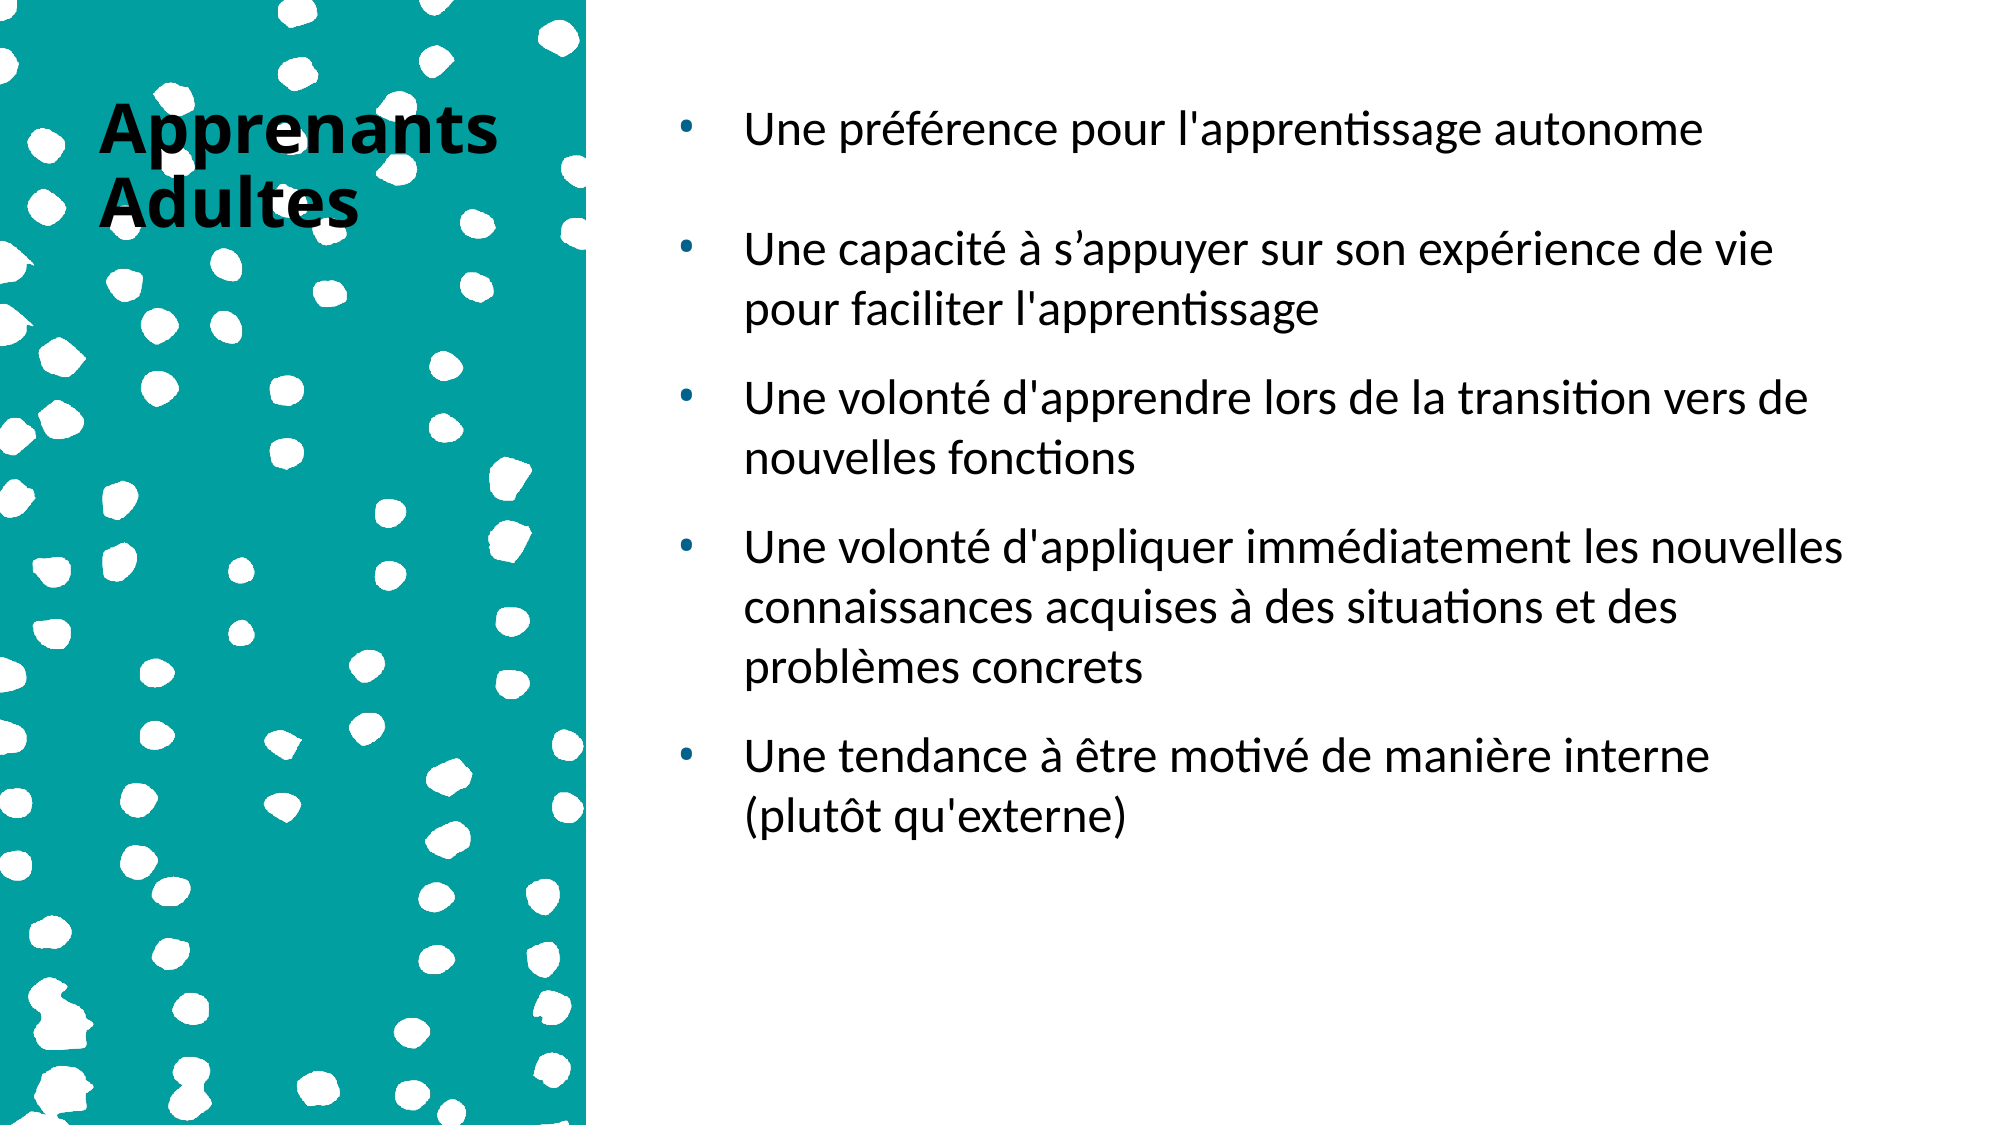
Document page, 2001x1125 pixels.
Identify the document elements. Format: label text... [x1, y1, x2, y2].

list Apprenants Adultes [46, 86, 534, 874]
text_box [653, 87, 1866, 859]
picture [0, 0, 586, 1125]
